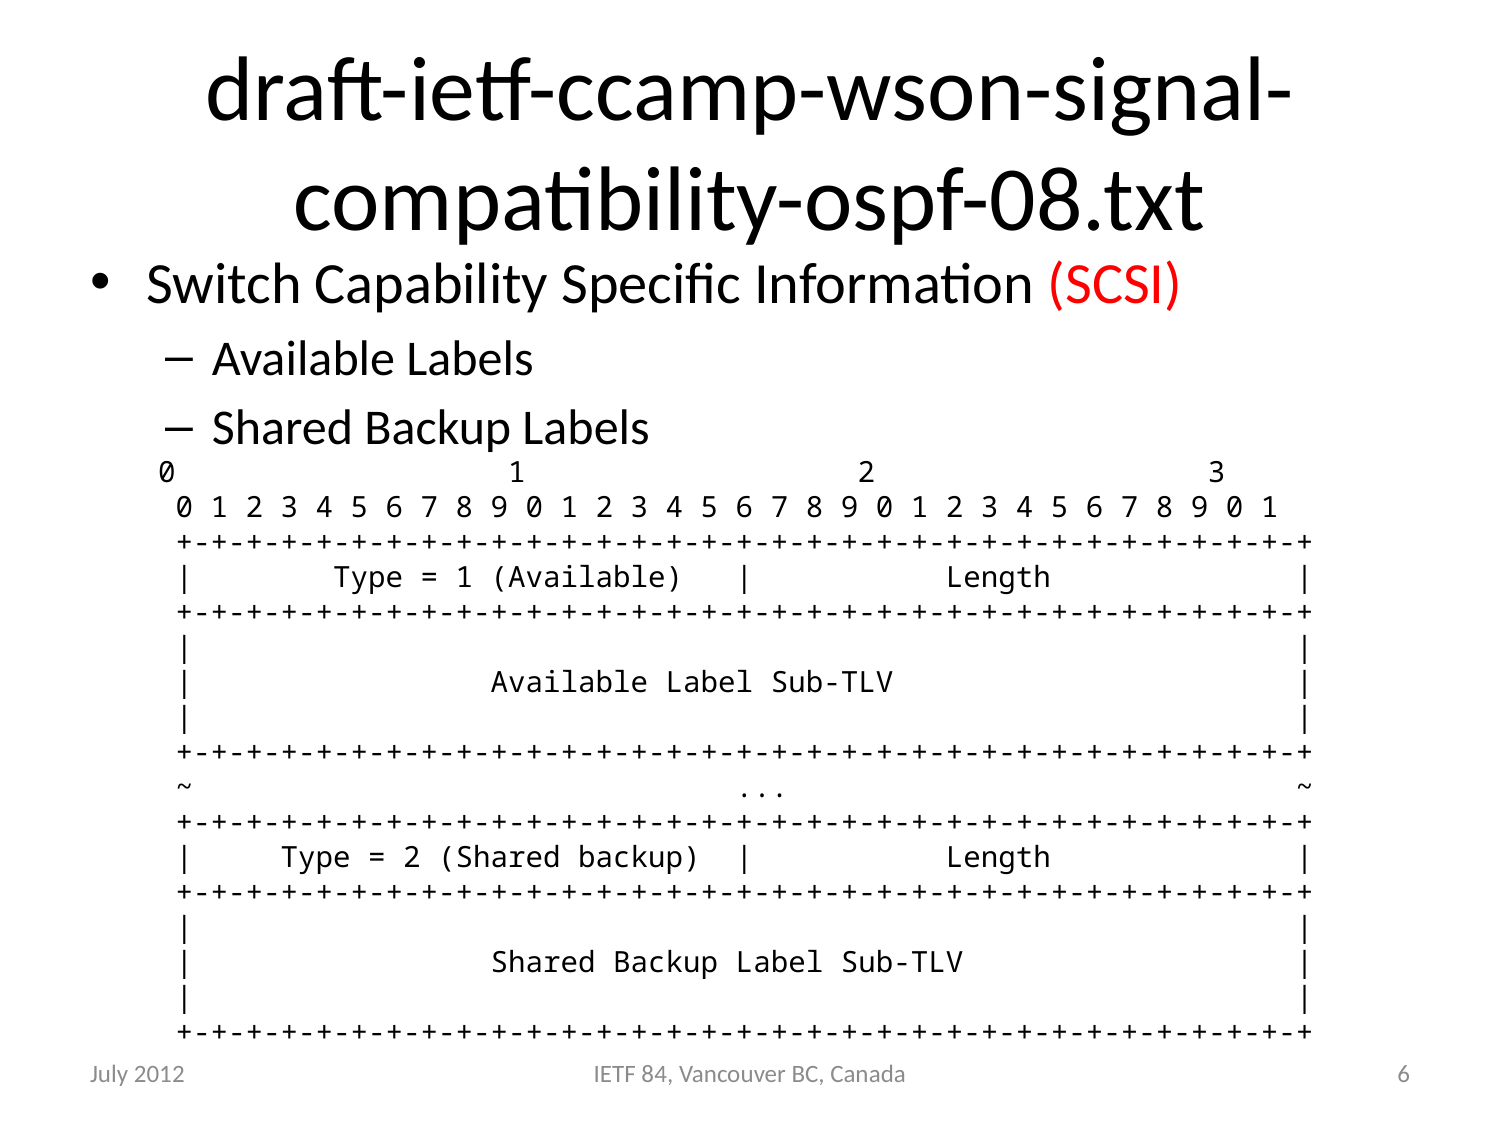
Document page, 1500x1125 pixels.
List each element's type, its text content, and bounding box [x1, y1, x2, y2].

title draft-ietf-ccamp-wson-signal-compatibility-ospf-08.txt [74, 44, 1426, 233]
footer IETF 84, Vancouver BC, Canada [512, 1056, 988, 1103]
list Switch Capability Specific Information (SCSI) Available Labels Shared Backup Labels [74, 237, 1426, 463]
slide_number 6 [1074, 1042, 1425, 1103]
text_box 0 1 2 3 0 1 2 3 4 5 6 7 8 9 0 1 2 3 4 5 6 7 8 9 0 1 2 3 4 5 6 7 8 9 0 1 +-+-+-+-+-+-+-+-+-+-+-+-+-+-+-+-+-+-+-+-+-+-+-+-+-+-+-+-+-+-+-+-+ | Type = 1 (Available) | Length | +-+-+-+-+-+-+-+-+-+-+-+-+-+-+-+-+-+-+-+-+-+-+-+-+-+-+-+-+-+-+-+-+ | | | Available Label Sub-TLV | | | +-+-+-+-+-+-+-+-+-+-+-+-+-+-+-+-+-+-+-+-+-+-+-+-+-+-+-+-+-+-+-+-+ ~ ... ~ +-+-+-+-+-+-+-+-+-+-+-+-+-+-+-+-+-+-+-+-+-+-+-+-+-+-+-+-+-+-+-+-+ | Type = 2 (Shared backup) | Length | +-+-+-+-+-+-+-+-+-+-+-+-+-+-+-+-+-+-+-+-+-+-+-+-+-+-+-+-+-+-+-+-+ | | | Shared Backup Label Sub-TLV | | | +-+-+-+-+-+-+-+-+-+-+-+-+-+-+-+-+-+-+-+-+-+-+-+-+-+-+-+-+-+-+-+-+ [108, 446, 1328, 1056]
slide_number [75, 1042, 425, 1103]
